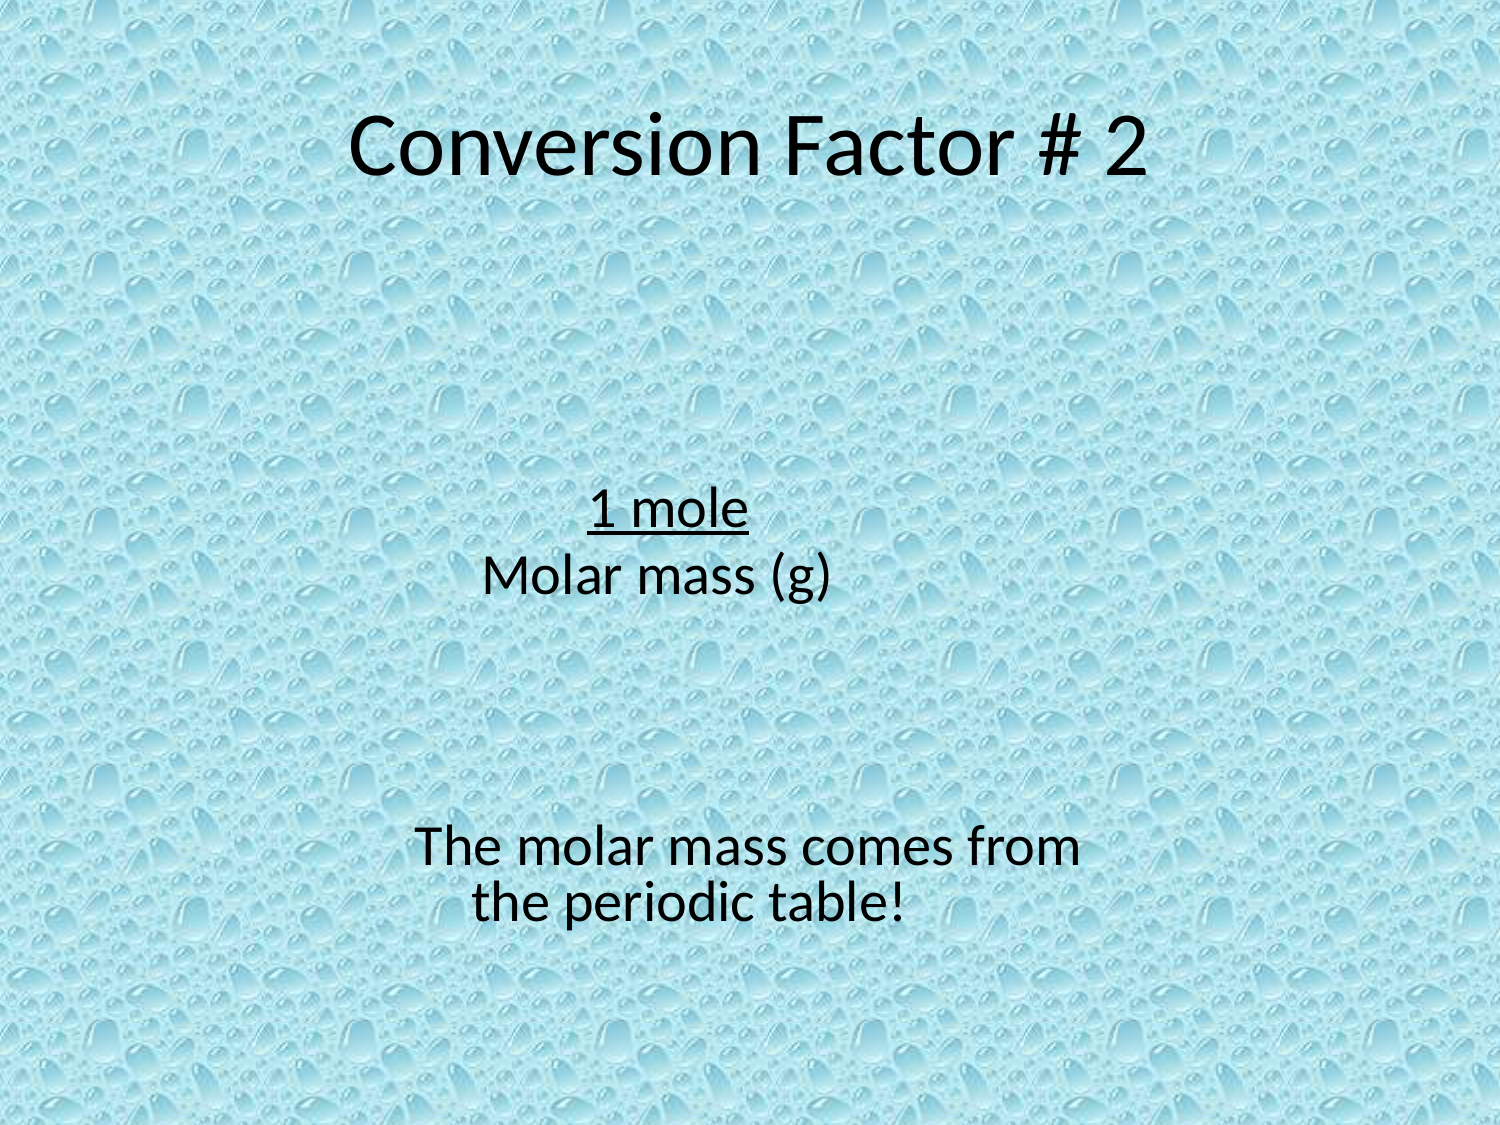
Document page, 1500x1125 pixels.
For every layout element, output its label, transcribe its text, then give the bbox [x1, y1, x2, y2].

picture [0, 0, 1500, 1125]
title Conversion Factor # 2 [75, 45, 1425, 233]
list 1 mole Molar mass (g) The molar mass comes from the periodic table! [399, 474, 1175, 975]
